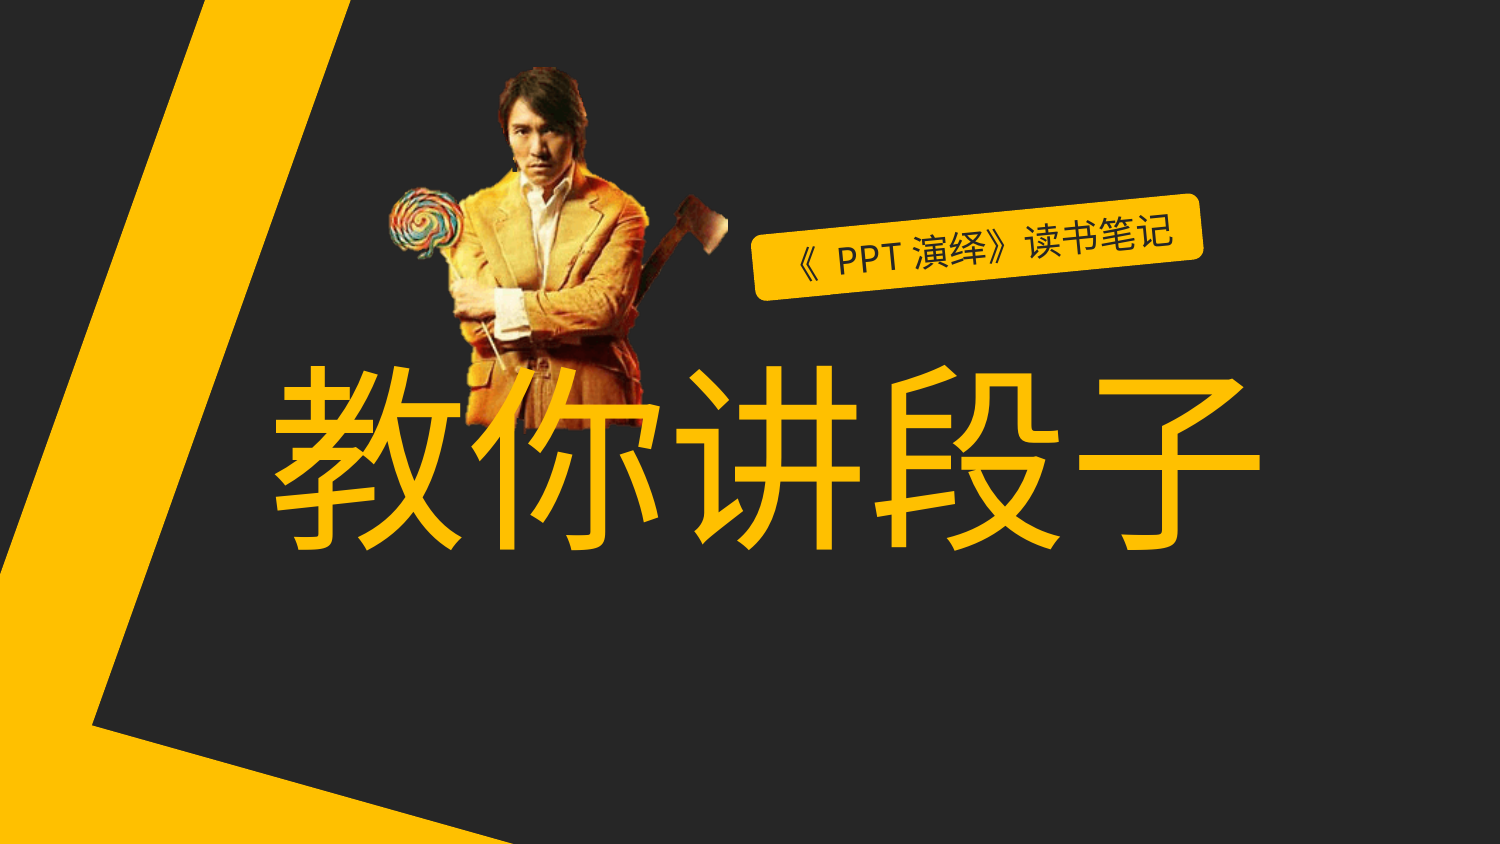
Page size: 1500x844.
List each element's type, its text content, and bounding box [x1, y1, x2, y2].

text_box 《 PPT演绎》读书笔记 [751, 193, 1204, 301]
picture [382, 67, 729, 441]
text_box 教你讲段子 [253, 327, 1353, 583]
text_box [0, 697, 522, 844]
text_box [0, 0, 353, 723]
